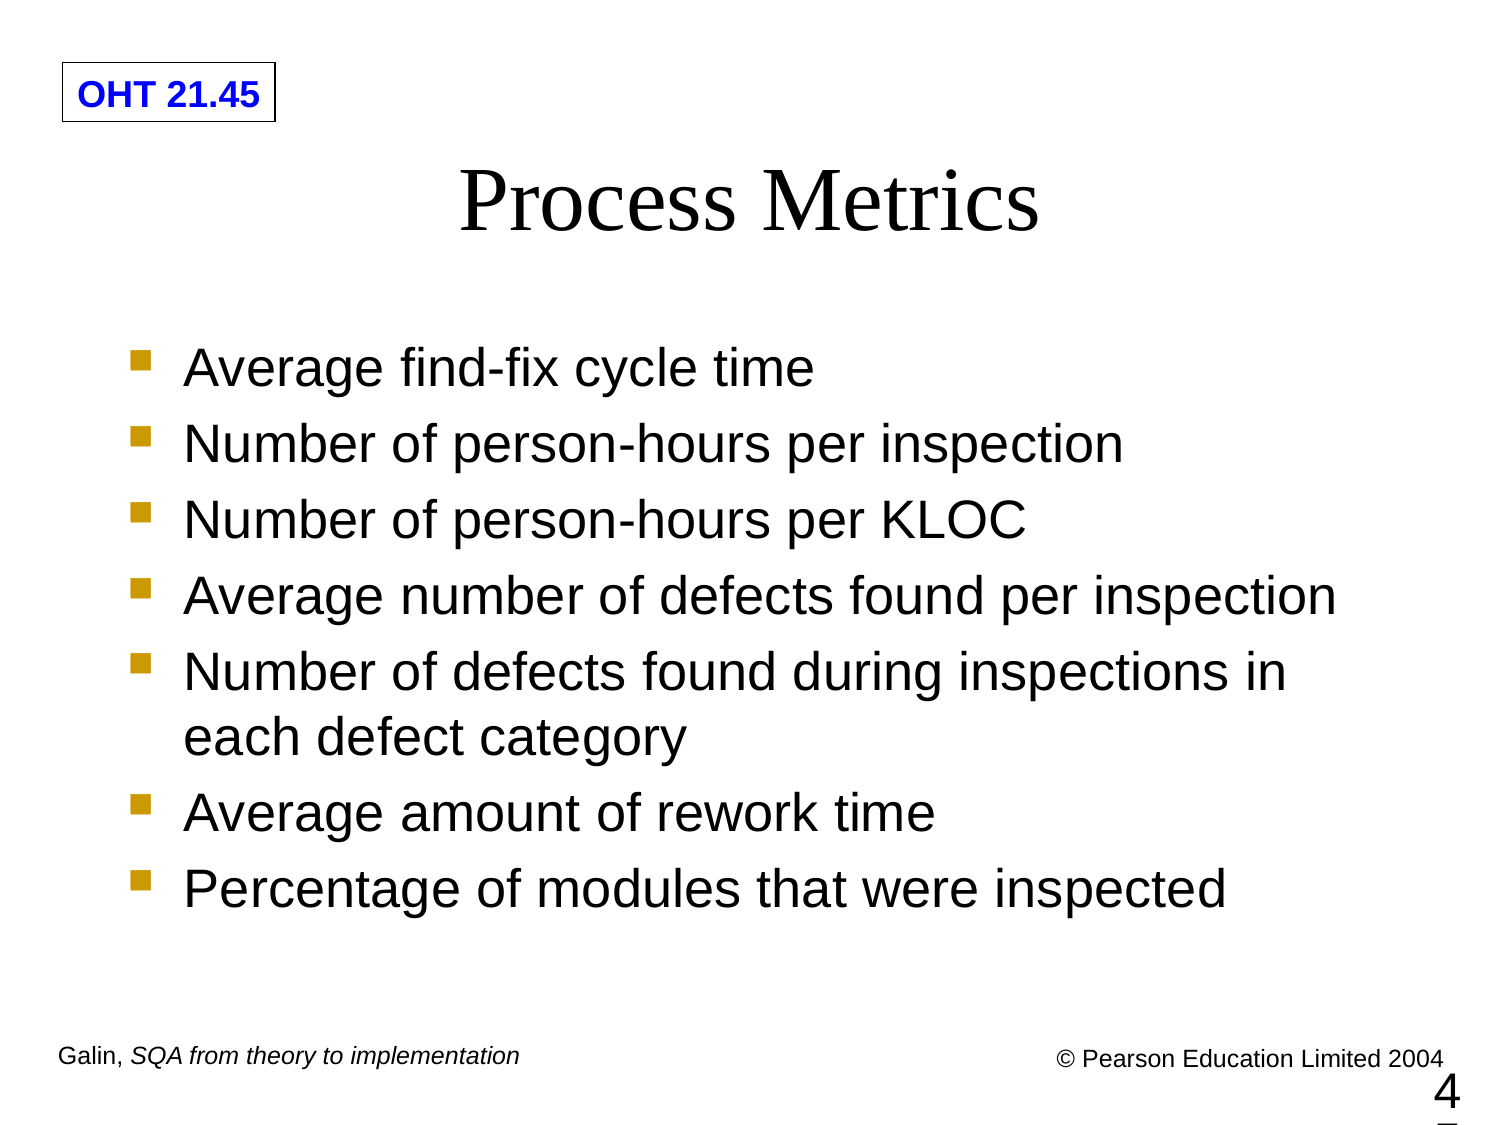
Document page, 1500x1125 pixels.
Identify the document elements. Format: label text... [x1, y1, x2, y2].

title Process Metrics [112, 99, 1388, 288]
slide_number 45 [1418, 1051, 1479, 1112]
list Average find-fix cycle time Number of person-hours per inspection Number of person-hours per KLOC Average number of defects found per inspection Number of defects found during inspections in each defect category Average amount of rework time Percentage of modules that were inspected [112, 324, 1388, 1001]
